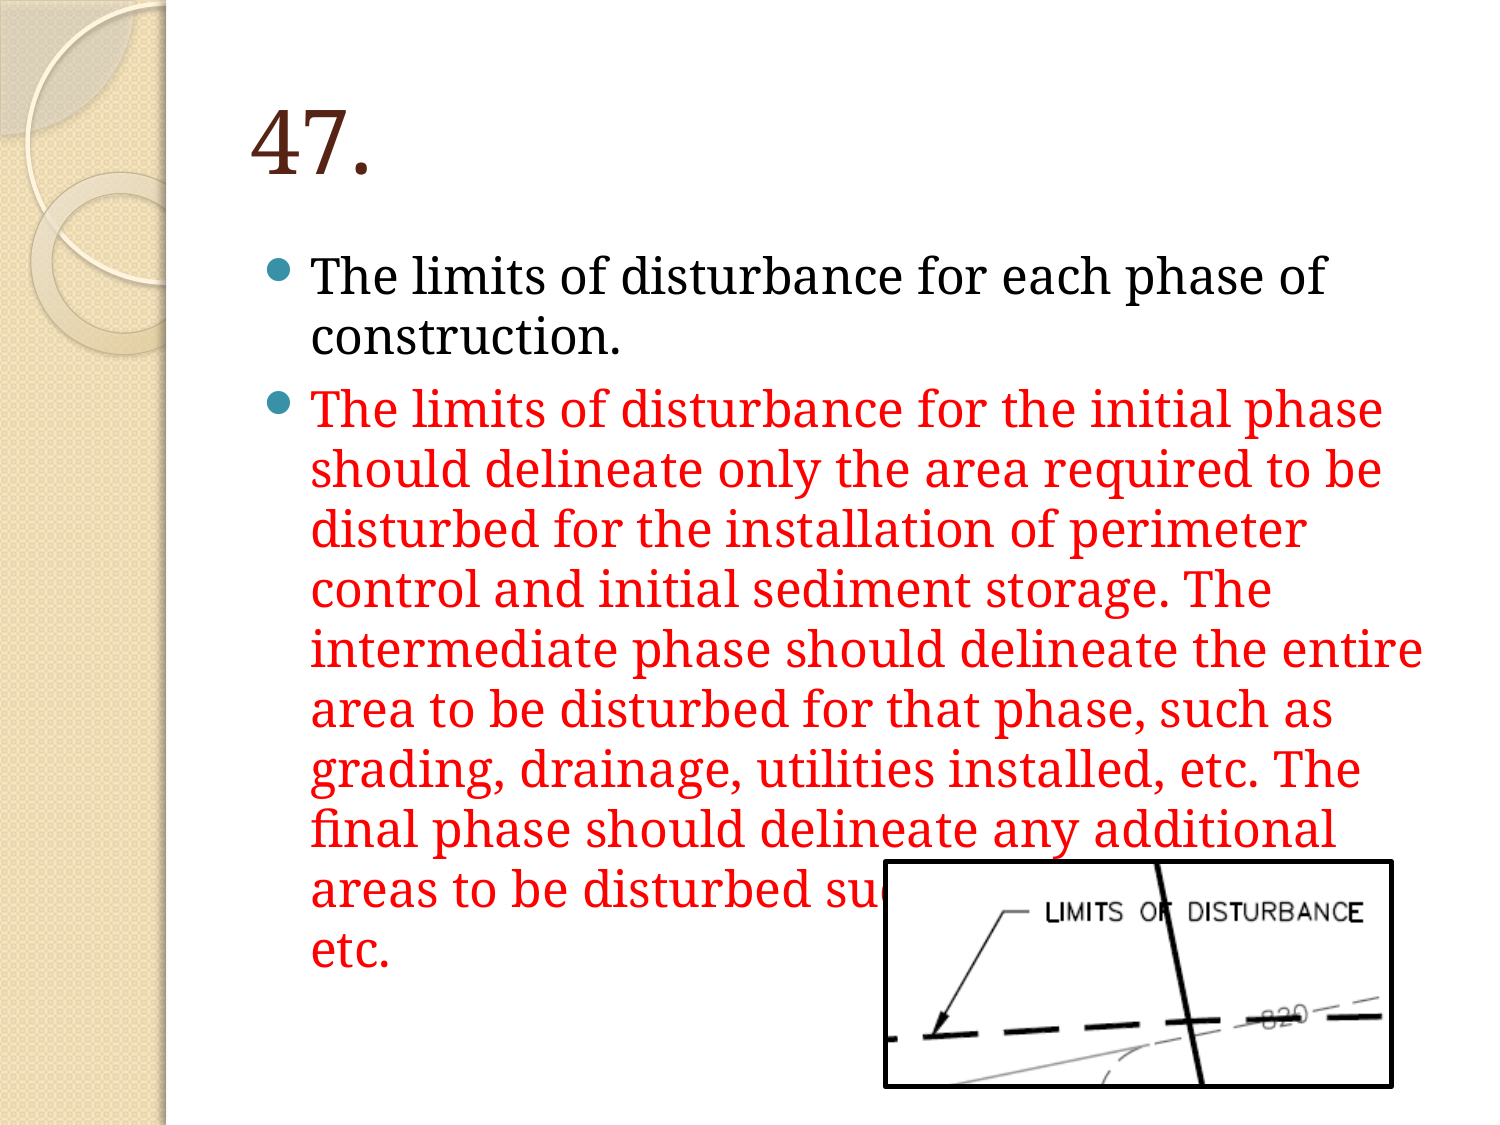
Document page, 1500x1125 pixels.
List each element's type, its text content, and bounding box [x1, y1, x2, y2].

list The limits of disturbance for each phase of construction. The limits of disturbance for the initial phase should delineate only the area required to be disturbed for the installation of perimeter control and initial sediment storage. The intermediate phase should delineate the entire area to be disturbed for that phase, such as grading, drainage, utilities installed, etc. The final phase should delineate any additional areas to be disturbed such as individual lots, etc. [235, 237, 1466, 1025]
picture [887, 863, 1390, 1085]
title 47. [235, 45, 1466, 233]
